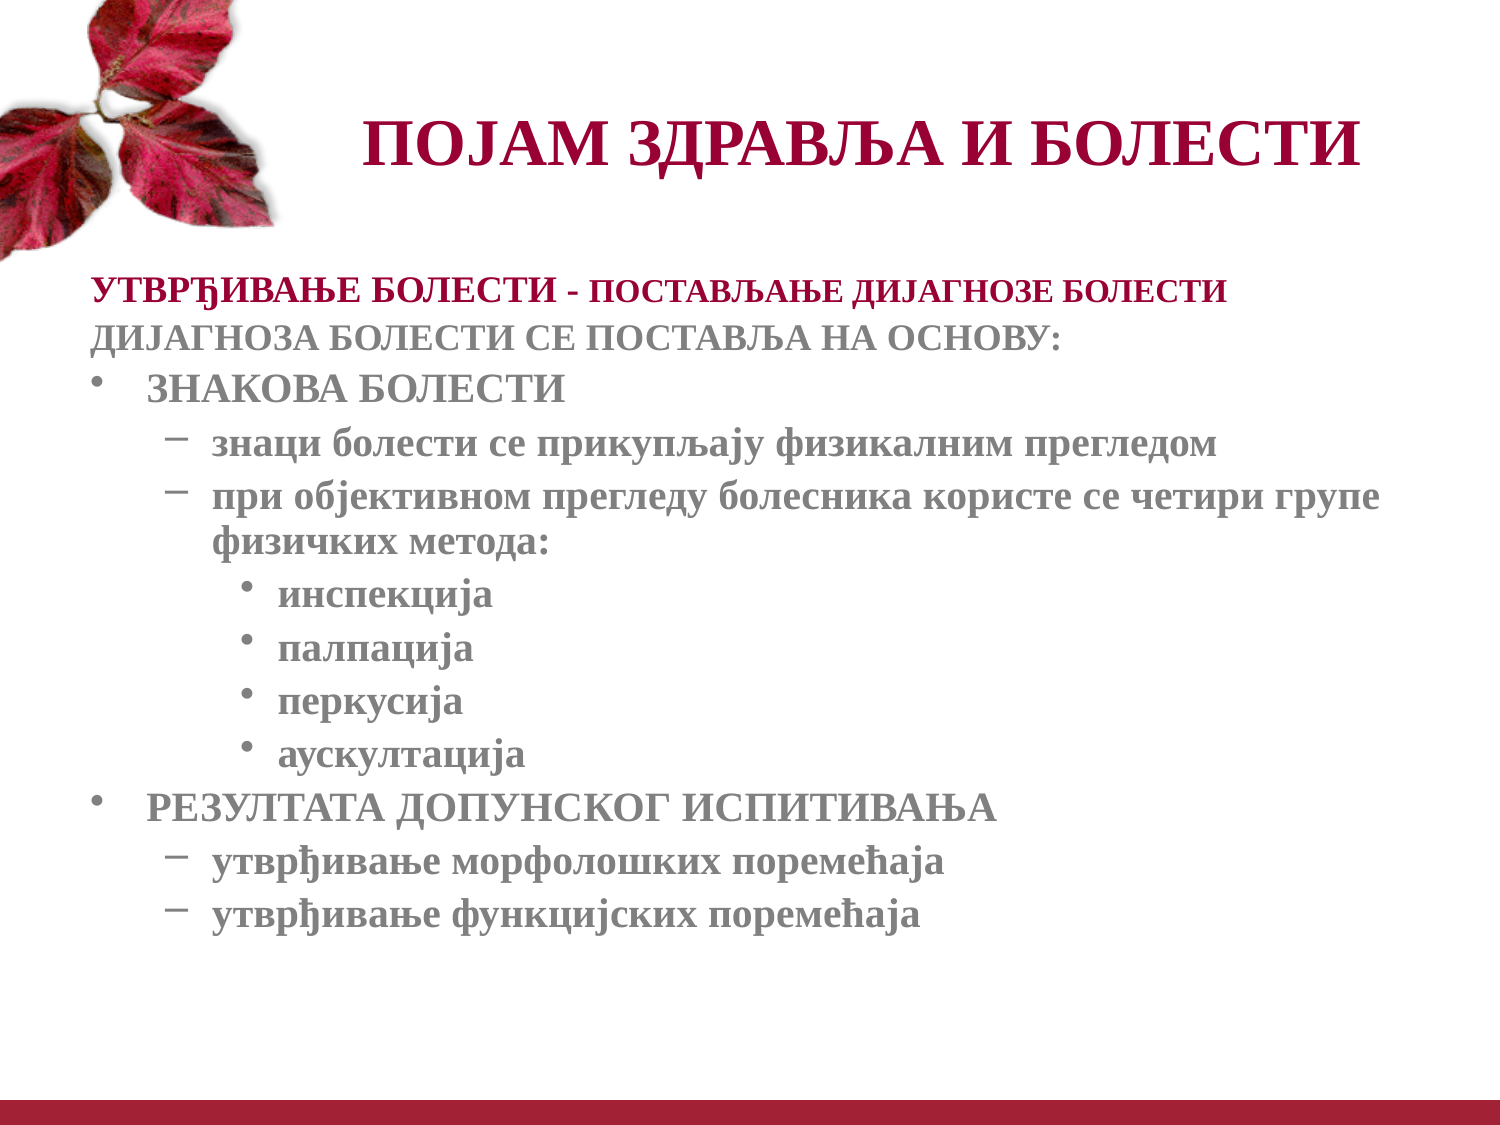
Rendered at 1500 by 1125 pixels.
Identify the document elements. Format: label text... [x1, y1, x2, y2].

title ПОЈАМ ЗДРАВЉА И БОЛЕСТИ [289, 44, 1436, 233]
list УТВРЂИВАЊЕ БОЛЕСТИ - ПОСТАВЉАЊЕ ДИЈАГНОЗЕ БОЛЕСТИ ДИЈАГНОЗА БОЛЕСТИ СЕ ПОСТАВЉА НА ОСНОВУ: ЗНАКОВА БОЛЕСТИ знаци болести се прикупљају физикалним прегледом при објективном прегледу болесника користе се четири групе физичких метода: инспекција палпација перкусија аускултација РЕЗУЛТАТА ДОПУНСКОГ ИСПИТИВАЊА утврђивање морфолошких поремећаја утврђивање функцијских поремећаја [74, 262, 1426, 1006]
picture [0, 0, 295, 273]
